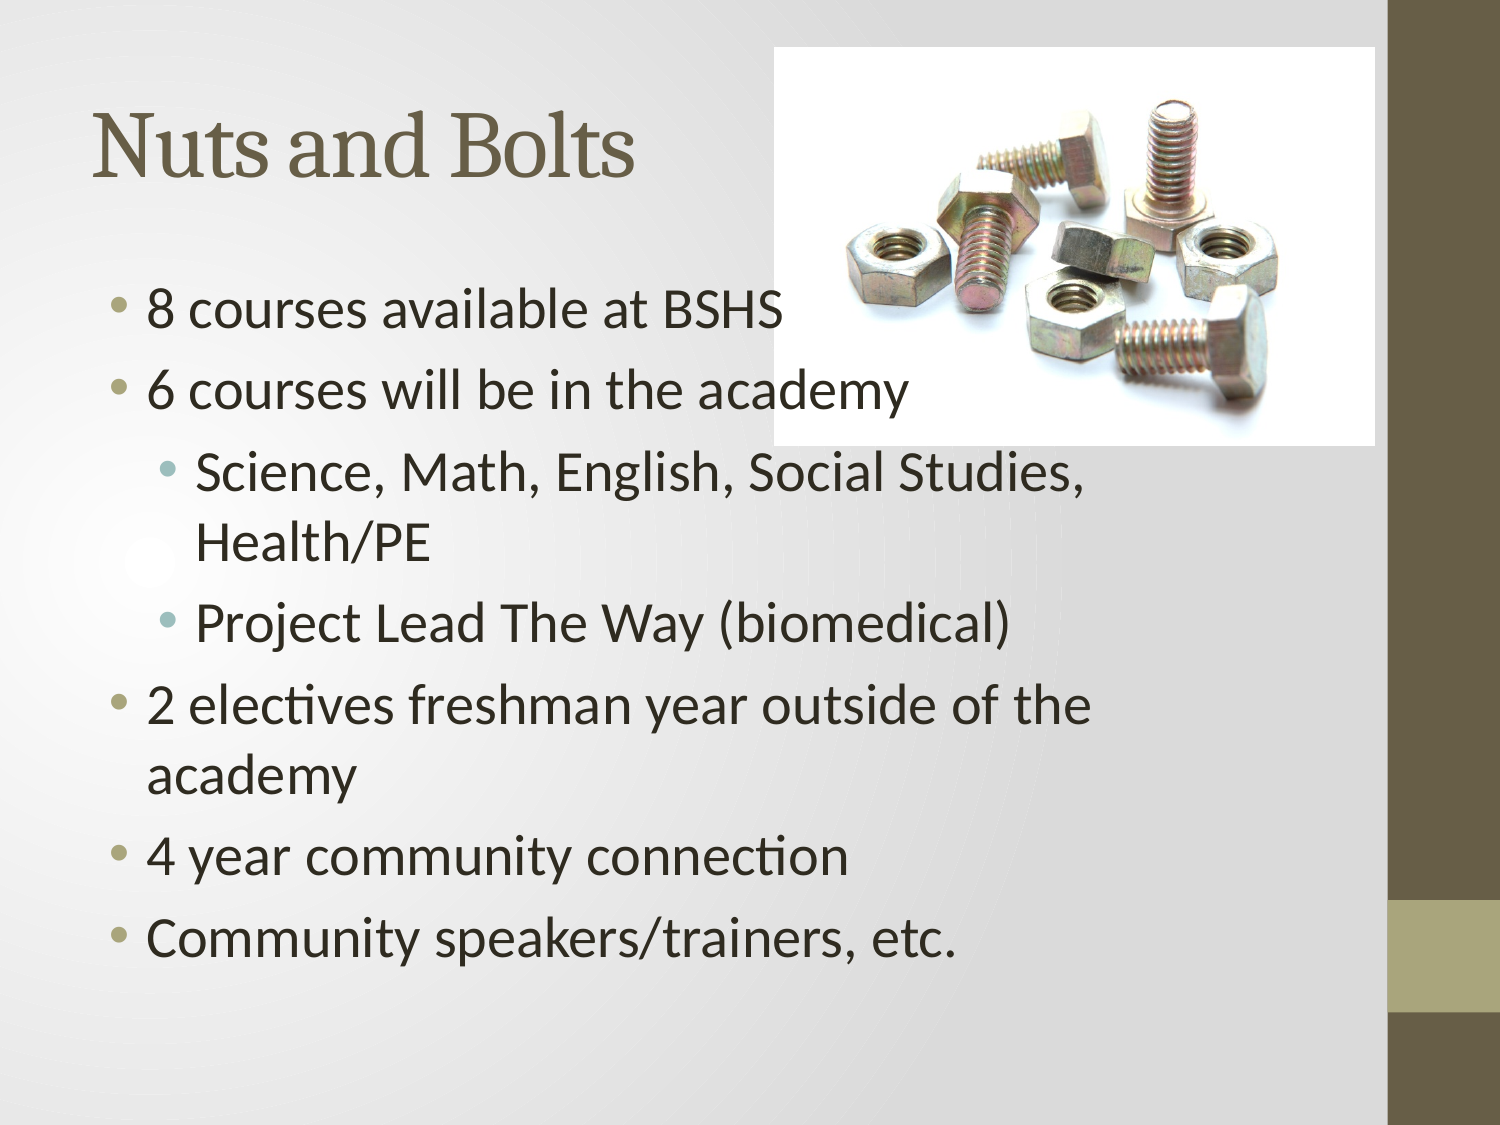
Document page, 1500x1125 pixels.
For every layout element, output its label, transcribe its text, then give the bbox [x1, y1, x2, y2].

list 8 courses available at BSHS 6 courses will be in the academy Science, Math, English, Social Studies, Health/PE Project Lead The Way (biomedical) 2 electives freshman year outside of the academy 4 year community connection Community speakers/trainers, etc. [74, 262, 1326, 1051]
picture [774, 47, 1375, 447]
title Nuts and Bolts [75, 45, 773, 233]
